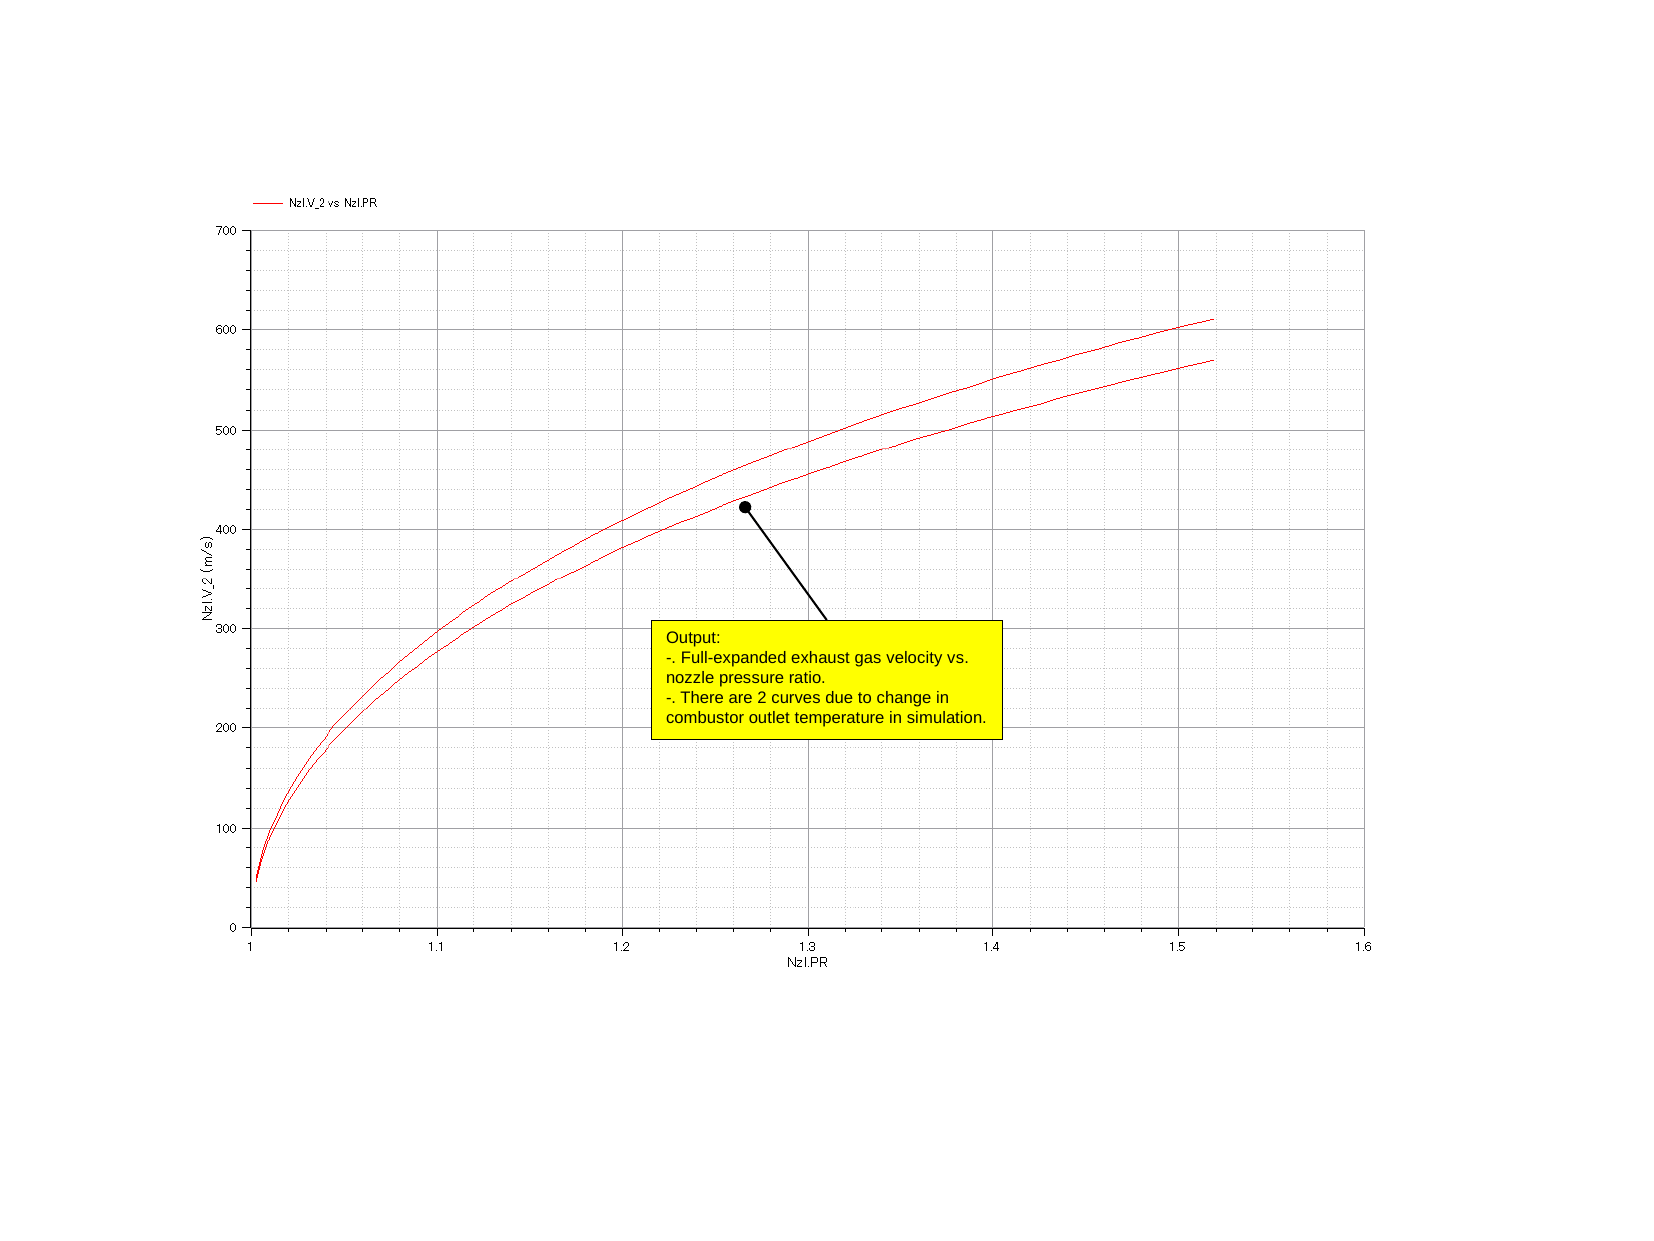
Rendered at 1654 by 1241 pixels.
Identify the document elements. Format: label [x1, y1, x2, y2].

text_box [744, 506, 827, 621]
picture [196, 186, 1379, 971]
